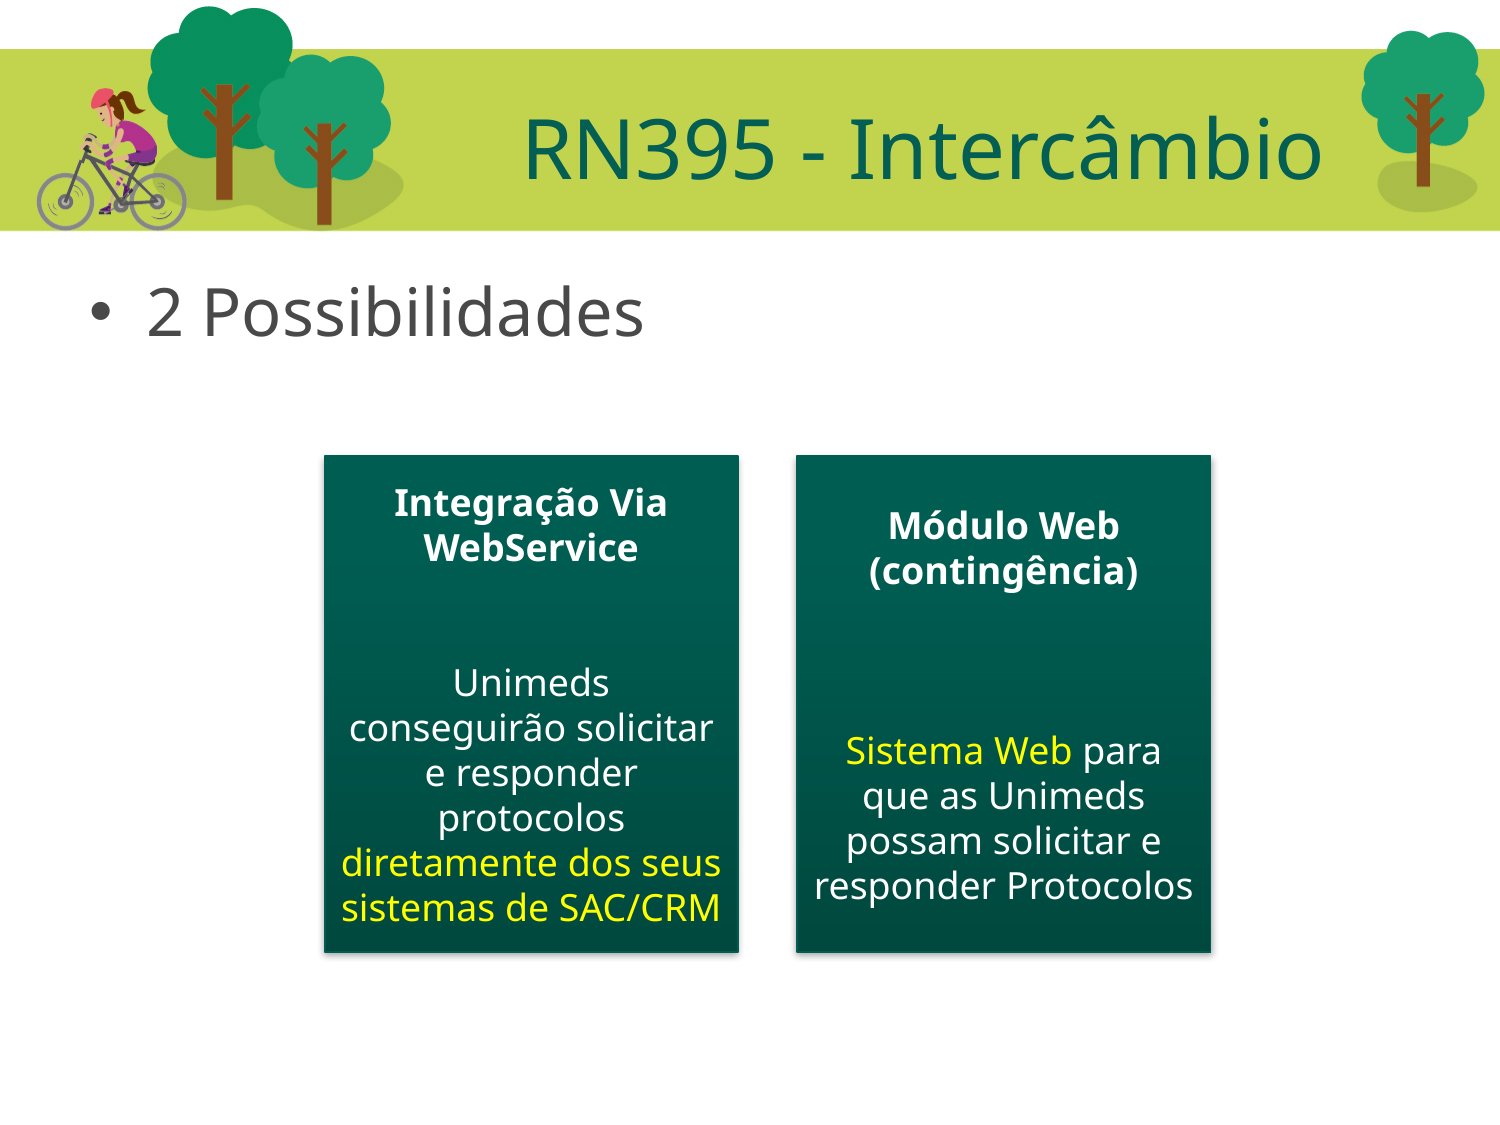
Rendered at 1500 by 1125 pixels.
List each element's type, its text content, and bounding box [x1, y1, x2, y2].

picture [0, 0, 1500, 1125]
title RN395 - Intercâmbio [395, 89, 1341, 232]
text_box Módulo Web (contingência) Sistema Web para que as Unimeds possam solicitar e responder Protocolos [796, 455, 1211, 953]
text_box Integração Via WebService Unimeds conseguirão solicitar e responder protocolos diretamente dos seus sistemas de SAC/CRM [324, 455, 739, 953]
list 2 Possibilidades [75, 262, 1425, 386]
